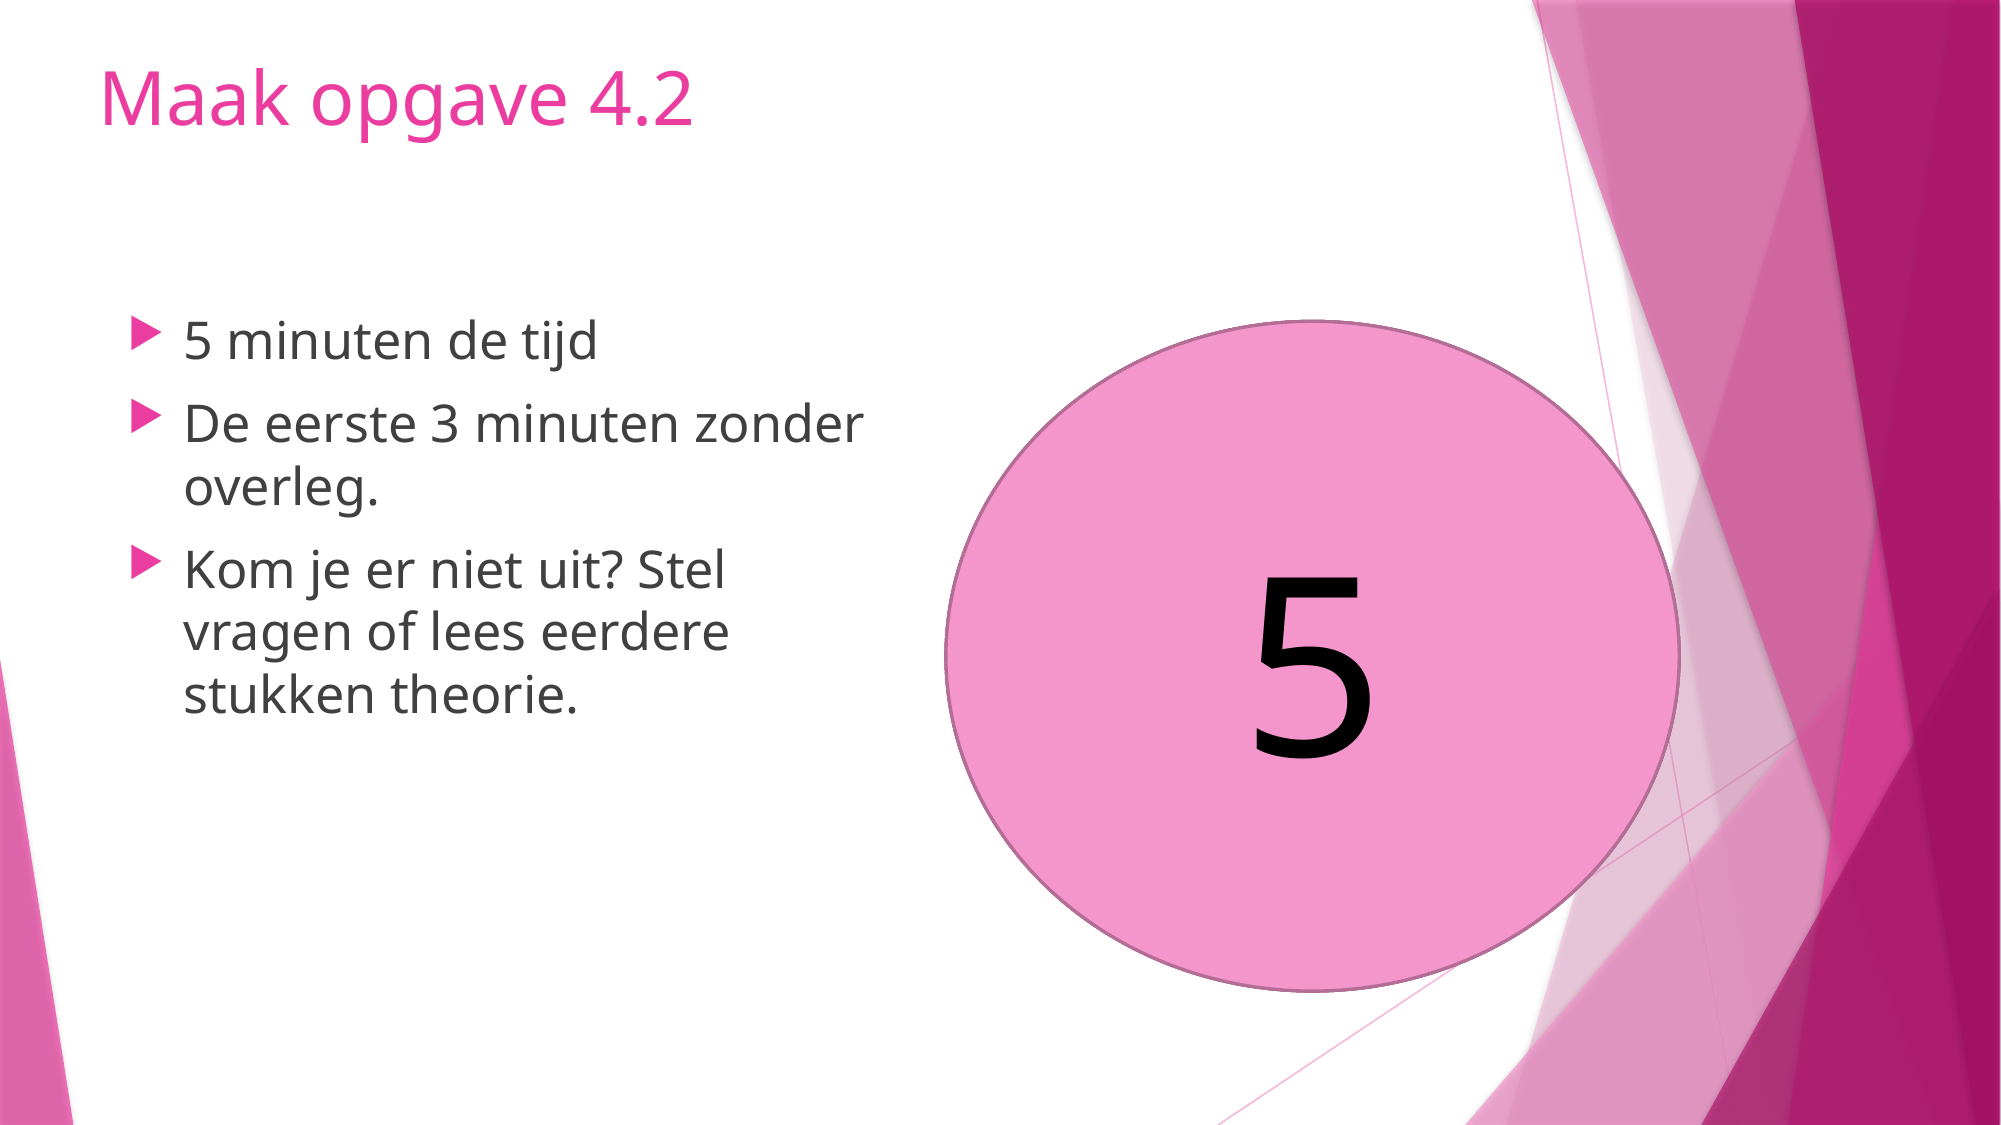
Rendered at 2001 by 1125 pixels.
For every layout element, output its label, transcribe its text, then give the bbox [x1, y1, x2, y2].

text_box 5 [944, 319, 1681, 993]
title Maak opgave 4.2 [83, 42, 1494, 260]
list 5 minuten de tijd De eerste 3 minuten zonder overleg. Kom je er niet uit? Stel vragen of lees eerdere stukken theorie. [112, 299, 896, 992]
